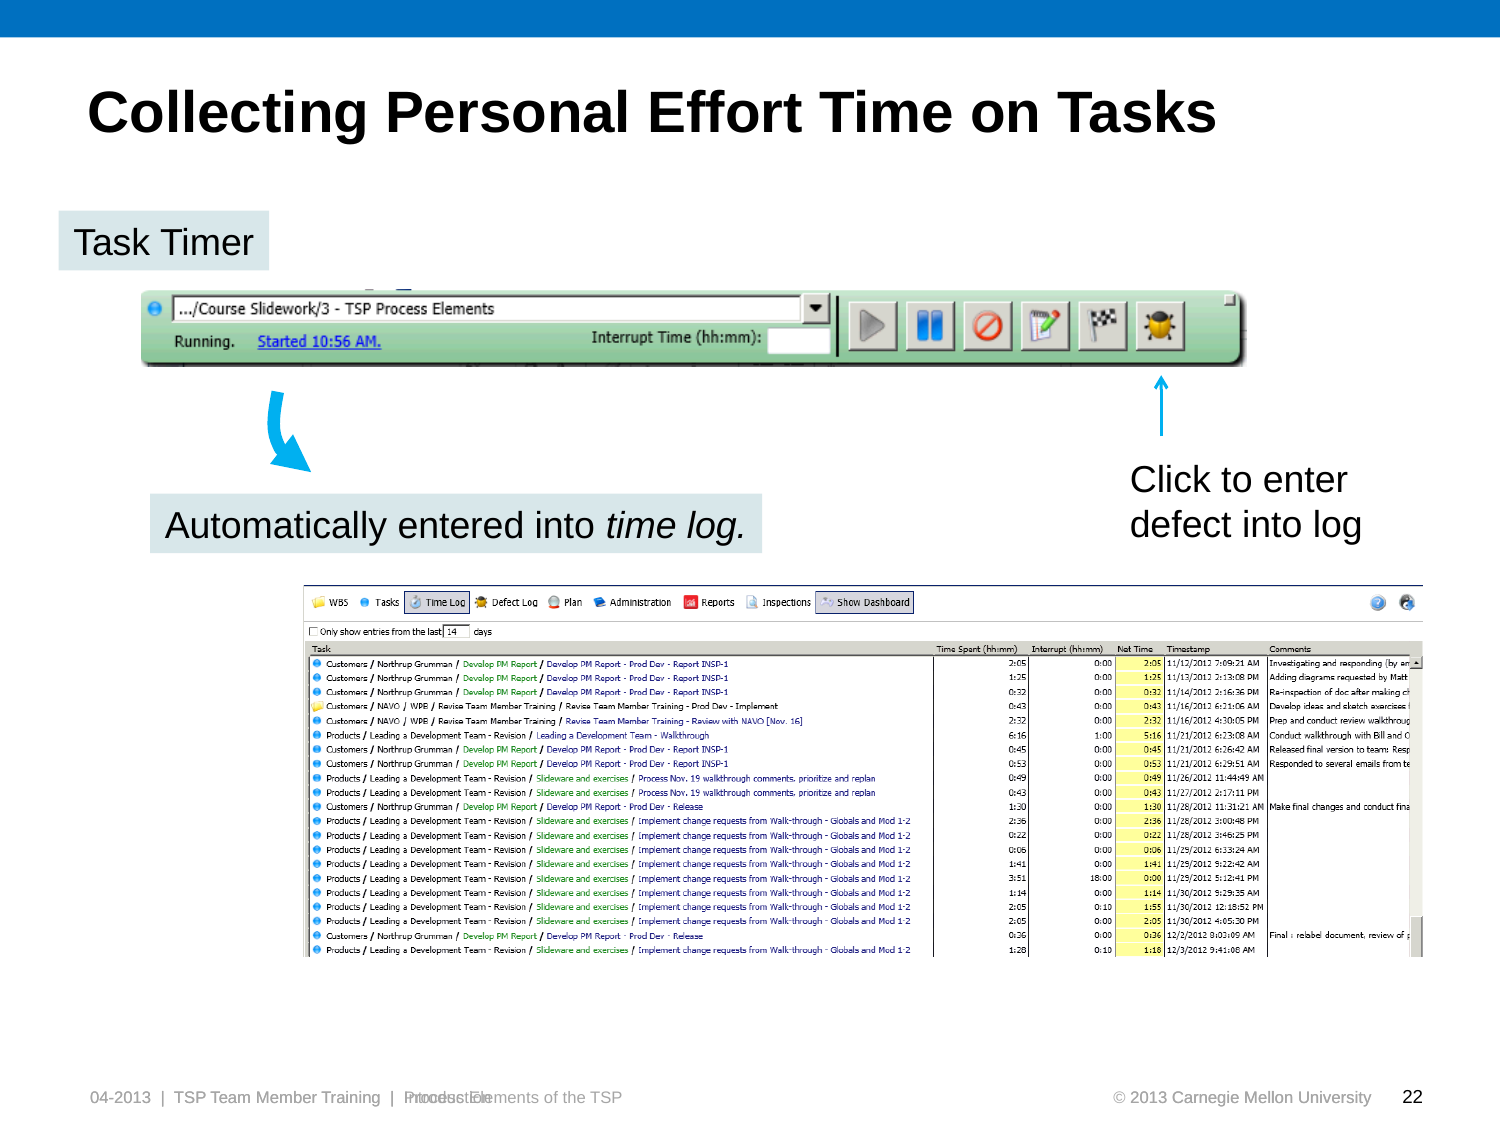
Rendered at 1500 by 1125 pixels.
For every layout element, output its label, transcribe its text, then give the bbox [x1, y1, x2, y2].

text_box [273, 391, 312, 473]
text_box Automatically entered into time log. [150, 493, 763, 554]
picture [140, 288, 1247, 367]
title Collecting Personal Effort Time on Tasks [87, 87, 1439, 226]
text_box Click to enter defect into log [1115, 448, 1378, 553]
picture [303, 584, 1423, 958]
text_box Task Timer [58, 210, 270, 271]
